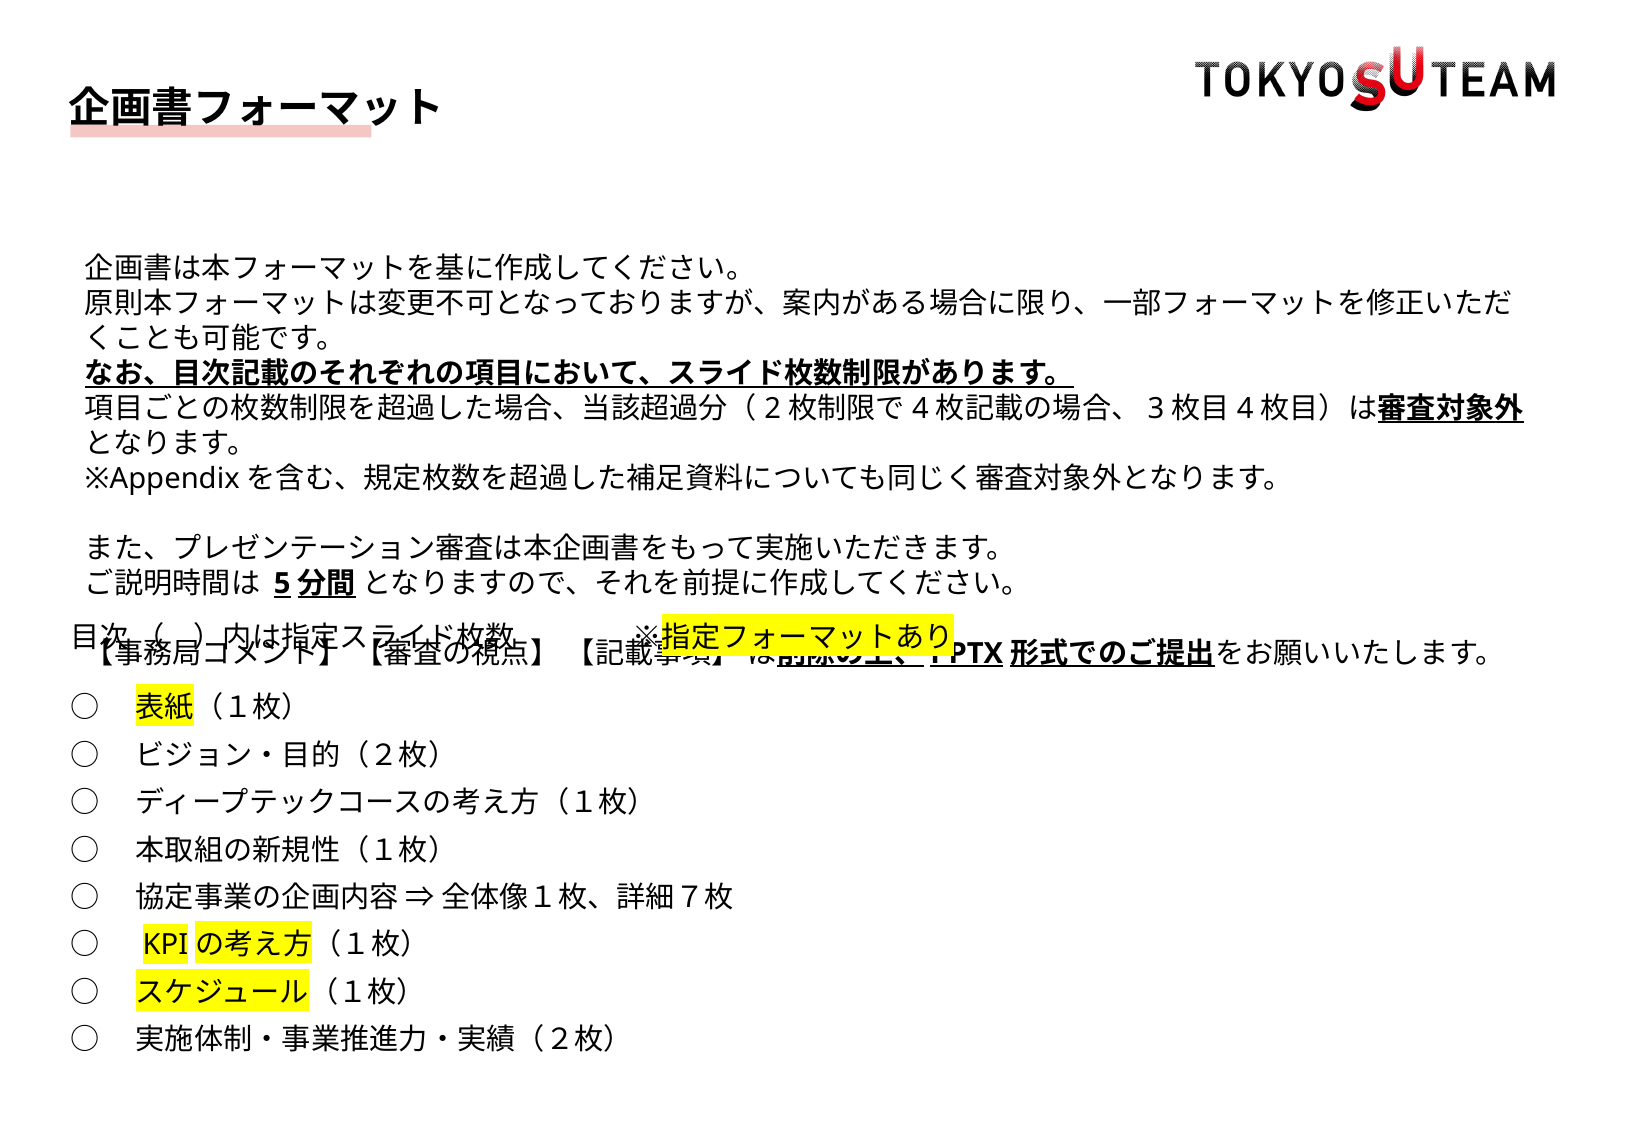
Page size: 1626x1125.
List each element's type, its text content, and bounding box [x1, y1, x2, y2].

text_box 企画書は本フォーマットを基に作成してください。 原則本フォーマットは変更不可となっておりますが、案内がある場合に限り、一部フォーマットを修正いただくことも可能です。 なお、目次記載のそれぞれの項目において、スライド枚数制限があります。 項目ごとの枚数制限を超過した場合、当該超過分（2枚制限で4枚記載の場合、3枚目4枚目）は審査対象外となります。 ※Appendixを含む、規定枚数を超過した補足資料についても同じく審査対象外となります。 また、プレゼンテーション審査は本企画書をもって実施いただきます。 ご説明時間は 5分間 となりますので、それを前提に作成してください。 【事務局コメント】 【審査の視点】 【記載事項】 は削除の上、PPTX形式でのご提出をお願いいたします。 [70, 242, 1557, 677]
text_box 目次 （ ）内は指定スライド枚数 ※指定フォーマットあり ○ 表紙（１枚） ○ ビジョン・目的（２枚） ○ ディープテックコースの考え方（１枚） ○ 本取組の新規性（１枚） ○ 協定事業の企画内容 ⇒ 全体像１枚、詳細７枚 ○ KPIの考え方（１枚） ○ スケジュール（１枚） ○ 実施体制・事業推進力・実績（２枚） [70, 639, 1000, 1035]
title 企画書フォーマット [68, 29, 1557, 131]
picture [1194, 45, 1557, 115]
